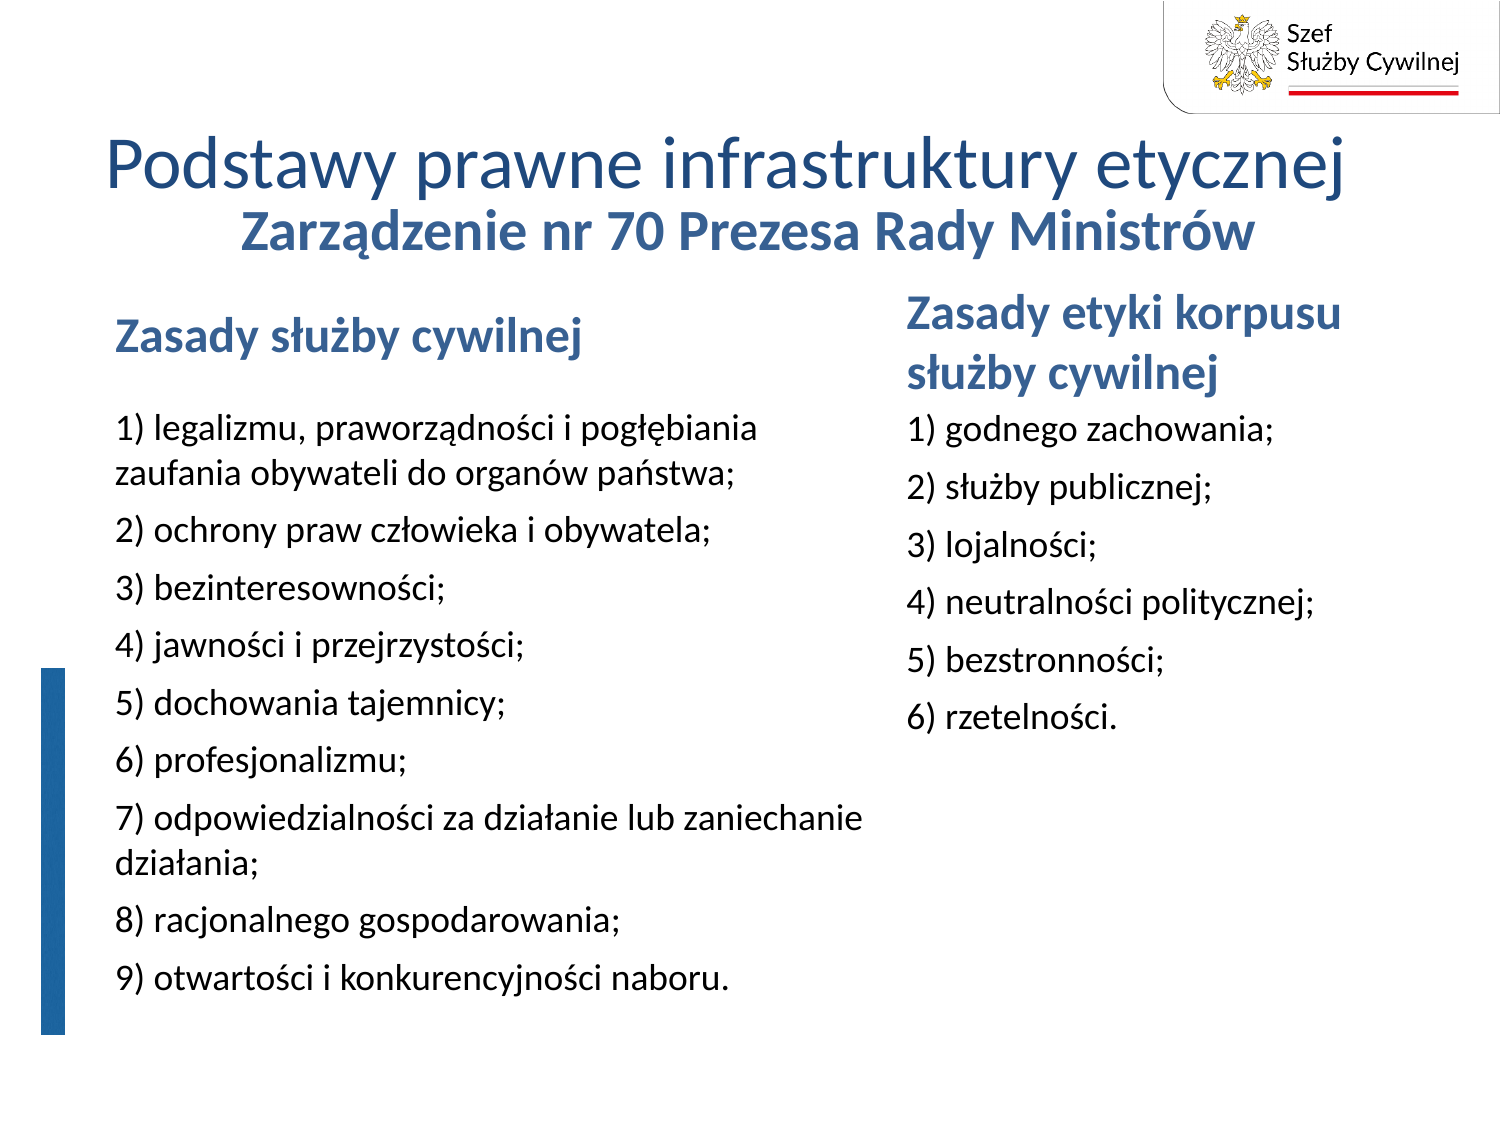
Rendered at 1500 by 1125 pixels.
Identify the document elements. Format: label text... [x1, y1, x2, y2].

picture [1163, 0, 1500, 114]
text_box Zarządzenie nr 70 Prezesa Rady Ministrów [98, 184, 1400, 285]
picture [41, 668, 65, 1035]
text_box 1) godnego zachowania; 2) służby publicznej; 3) lojalności; 4) neutralności politycznej; 5) bezstronności; 6) rzetelności. [891, 397, 1353, 745]
text_box Zasady etyki korpusu służby cywilnej [891, 272, 1447, 418]
text_box 1) legalizmu, praworządności i pogłębiania zaufania obywateli do organów państwa; 2) ochrony praw człowieka i obywatela; 3) bezinteresowności; 4) jawności i przejrzystości; 5) dochowania tajemnicy; 6) profesjonalizmu; 7) odpowiedzialności za działanie lub zaniechanie działania; 8) racjonalnego gospodarowania; 9) otwartości i konkurencyjności naboru. [100, 395, 892, 1006]
title Podstawy prawne infrastruktury etycznej [76, 106, 1376, 231]
text_box Zasady służby cywilnej [100, 294, 680, 395]
